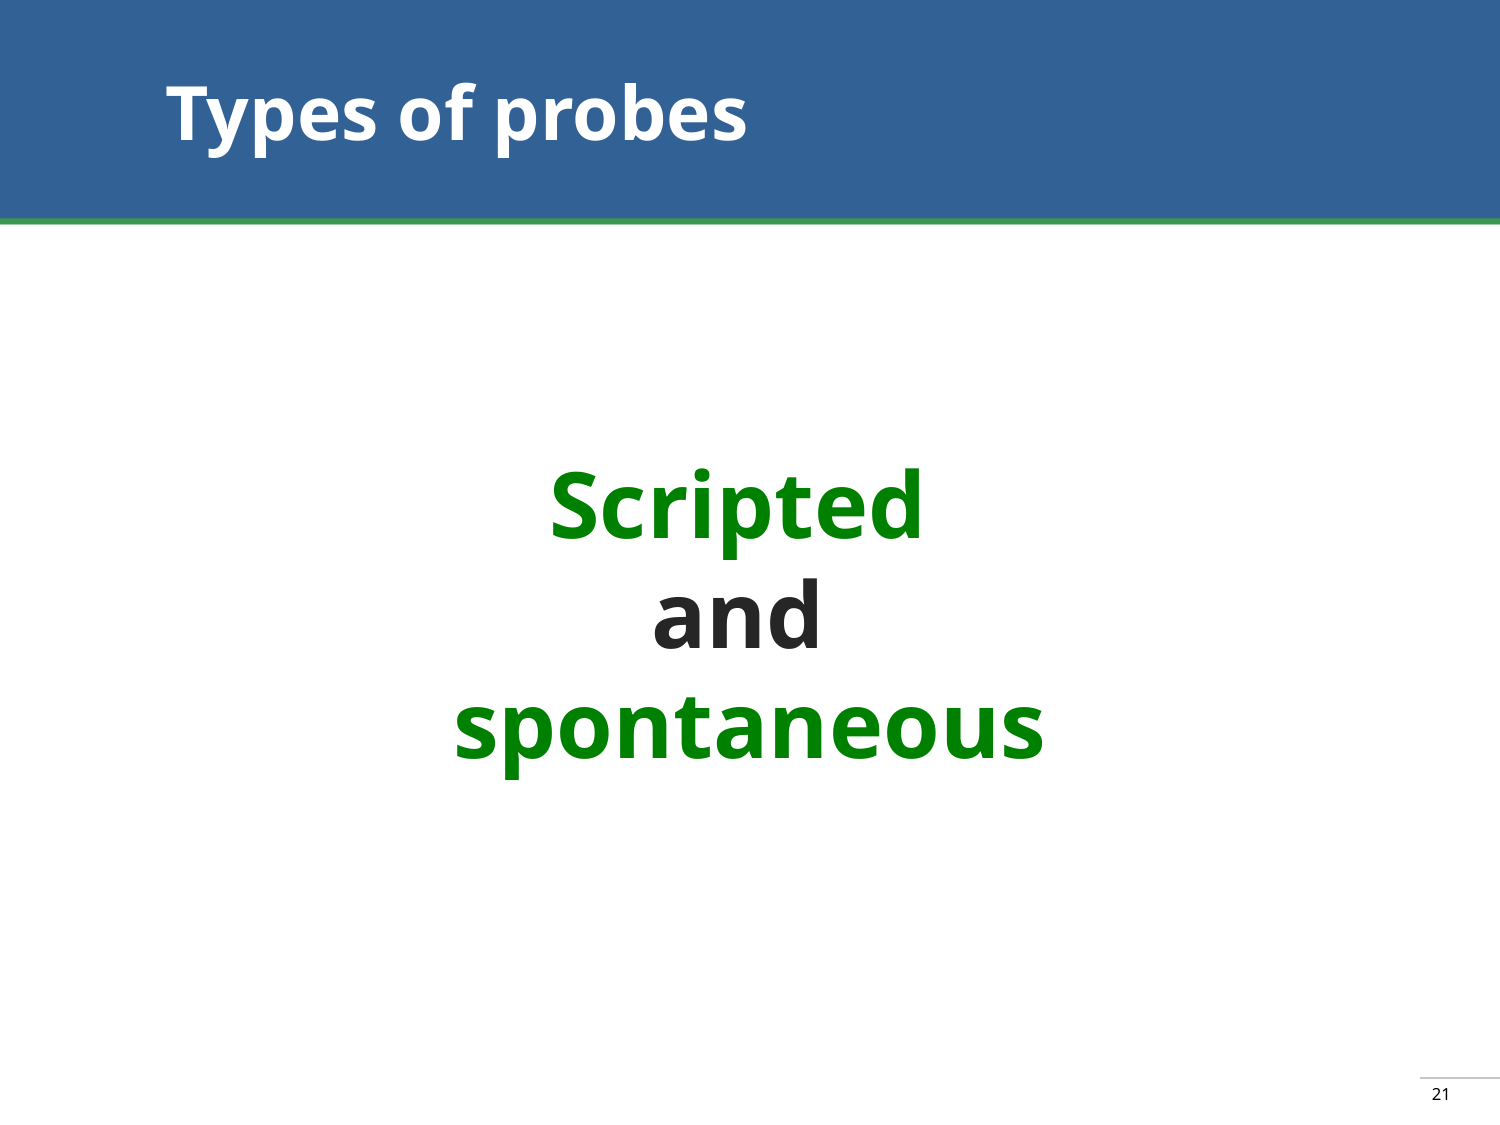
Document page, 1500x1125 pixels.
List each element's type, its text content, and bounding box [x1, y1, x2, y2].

slide_number 21 [1431, 1085, 1458, 1106]
picture [0, 0, 1500, 1125]
title Types of probes [150, 0, 1350, 221]
list Scripted and spontaneous [150, 262, 1350, 1063]
